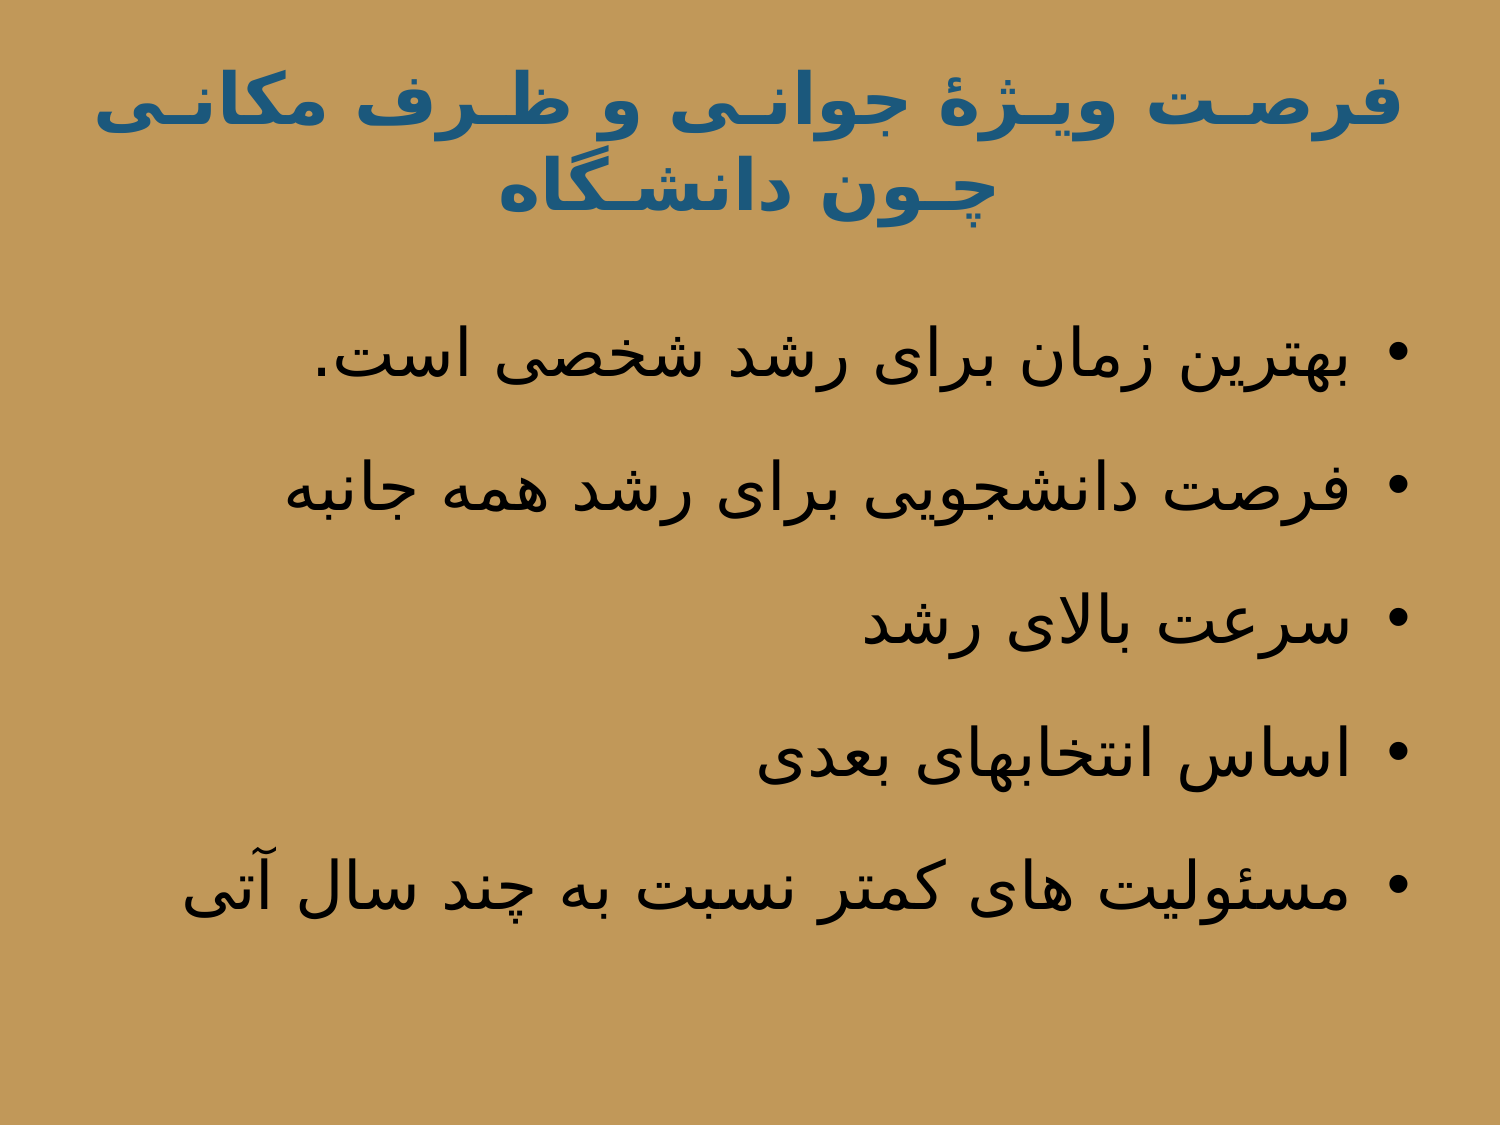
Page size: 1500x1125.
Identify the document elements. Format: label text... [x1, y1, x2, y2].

list بهترین زمان برای رشد شخصی است. فرصت دانشجویی برای رشد همه جانبه سرعت بالای رشد اساس انتخابهای بعدی مسئولیت های کمتر نسبت به چند سال آتی [75, 262, 1425, 1005]
title فرصـت ویـژۀ جوانـی و ظـرف مکانـی چـون دانشـگاه [75, 45, 1425, 233]
